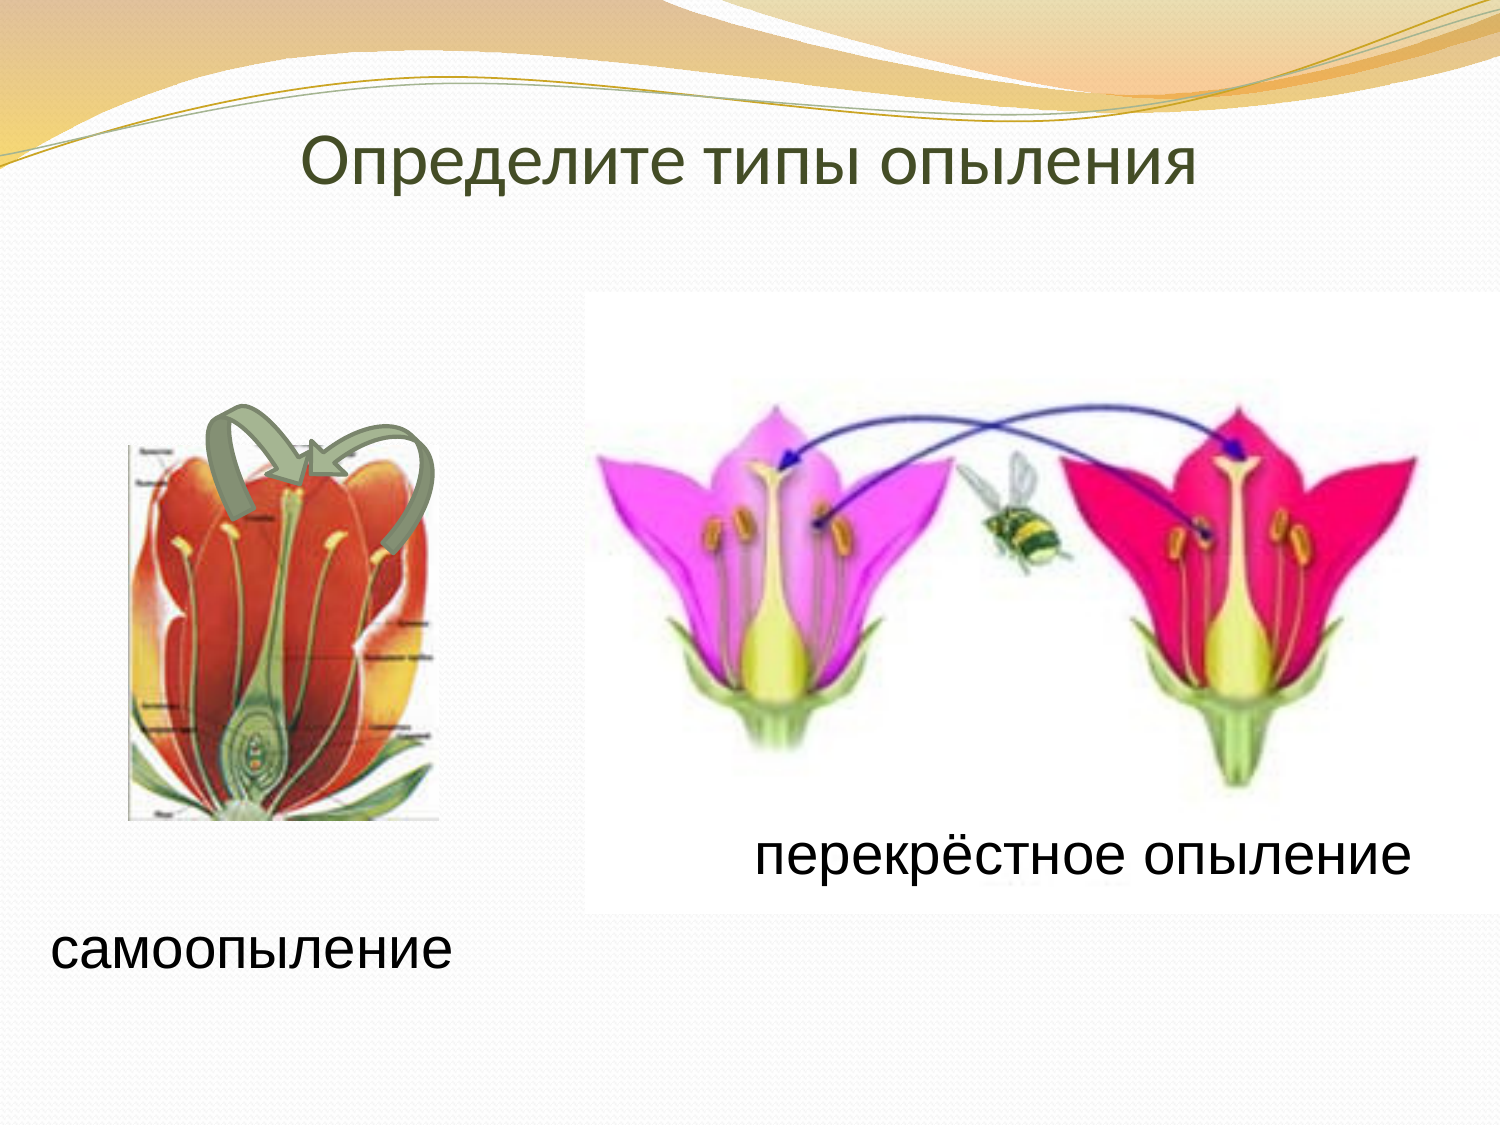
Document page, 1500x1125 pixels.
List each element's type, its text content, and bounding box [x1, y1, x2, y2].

text_box самоопыление [35, 902, 493, 988]
text_box [205, 403, 292, 444]
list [128, 445, 439, 821]
text_box [309, 438, 318, 444]
text_box [331, 424, 424, 444]
title Определите типы опыления [74, 115, 1426, 200]
picture [585, 292, 1500, 915]
